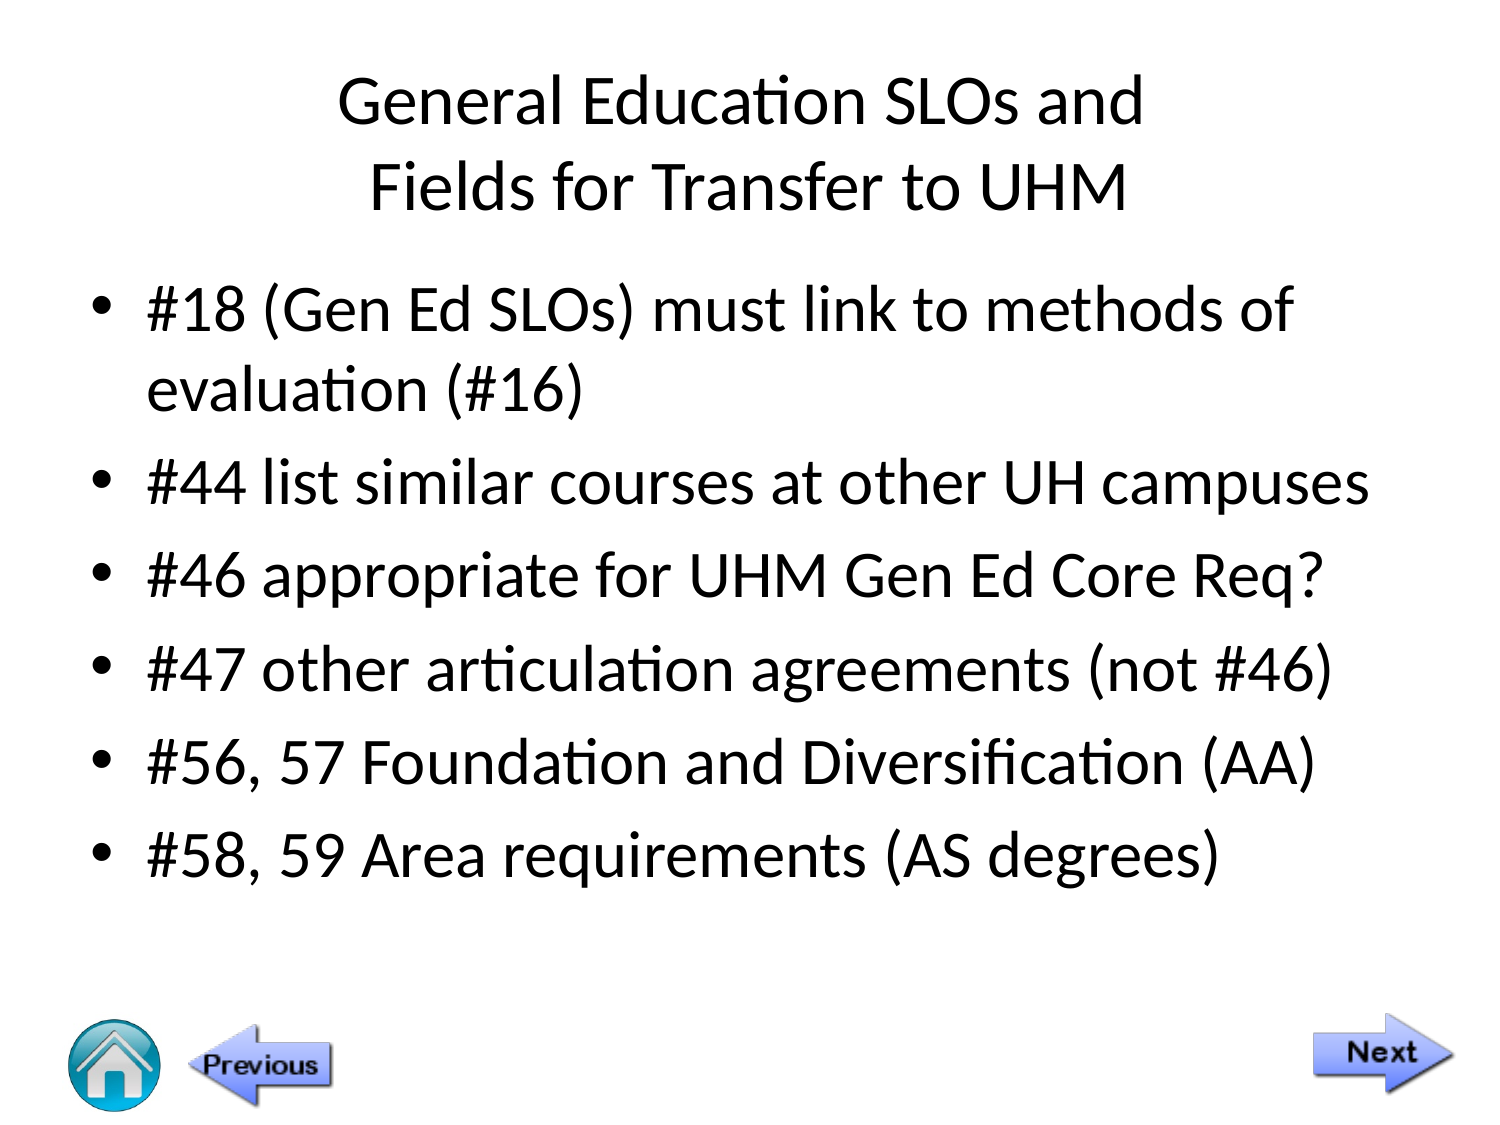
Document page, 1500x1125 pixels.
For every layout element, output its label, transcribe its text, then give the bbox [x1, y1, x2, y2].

picture [62, 1012, 166, 1116]
list #18 (Gen Ed SLOs) must link to methods of evaluation (#16) #44 list similar courses at other UH campuses #46 appropriate for UHM Gen Ed Core Req? #47 other articulation agreements (not #46) #56, 57 Foundation and Diversification (AA) #58, 59 Area requirements (AS degrees) [75, 257, 1425, 1000]
picture [187, 1023, 338, 1113]
title General Education SLOs and Fields for Transfer to UHM [75, 45, 1425, 233]
picture [1312, 1012, 1460, 1100]
